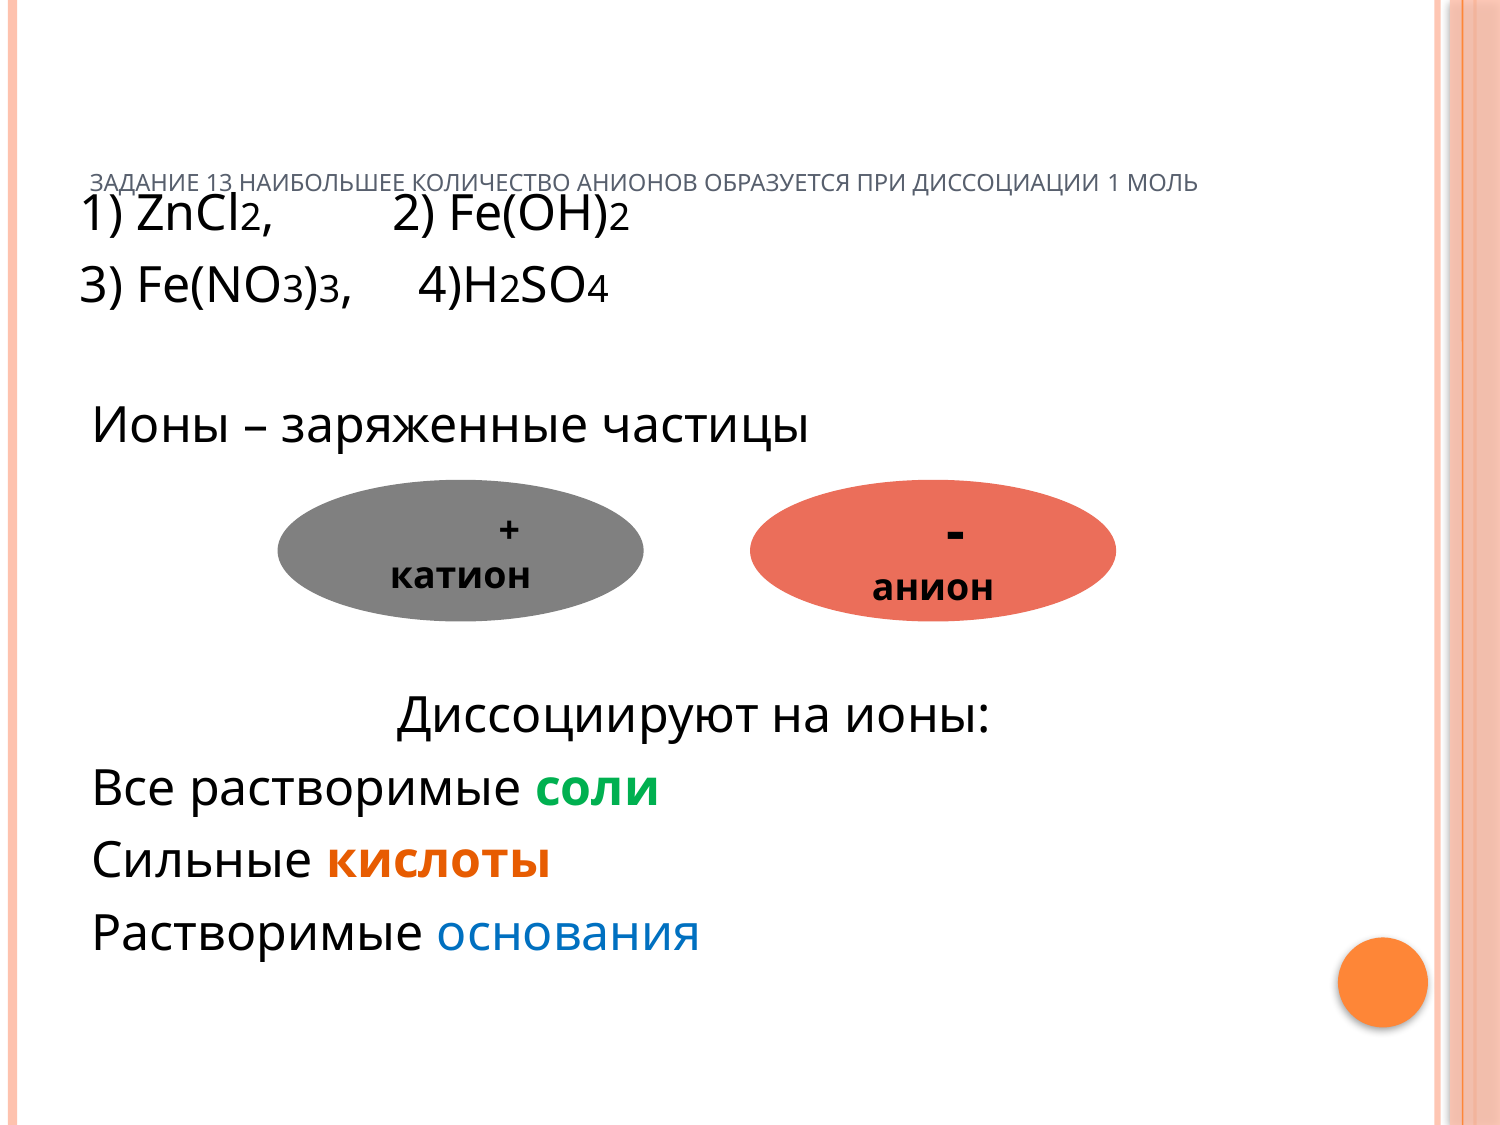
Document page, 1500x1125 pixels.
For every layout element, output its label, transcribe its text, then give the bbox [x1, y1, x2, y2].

title Задание 13 Наибольшее количество анионов образуется при диссоциации 1 моль [75, 45, 1447, 233]
text_box - анион [747, 477, 1119, 624]
list Ионы – заряженные частицы Диссоциируют на ионы: Все растворимые соли Сильные кислоты Растворимые основания [76, 385, 1313, 1035]
text_box + катион [275, 477, 646, 624]
list 1) ZnCl2, 2) Fe(OH)2 3) Fe(NO3)3, 4)H2SO4 [64, 172, 774, 398]
